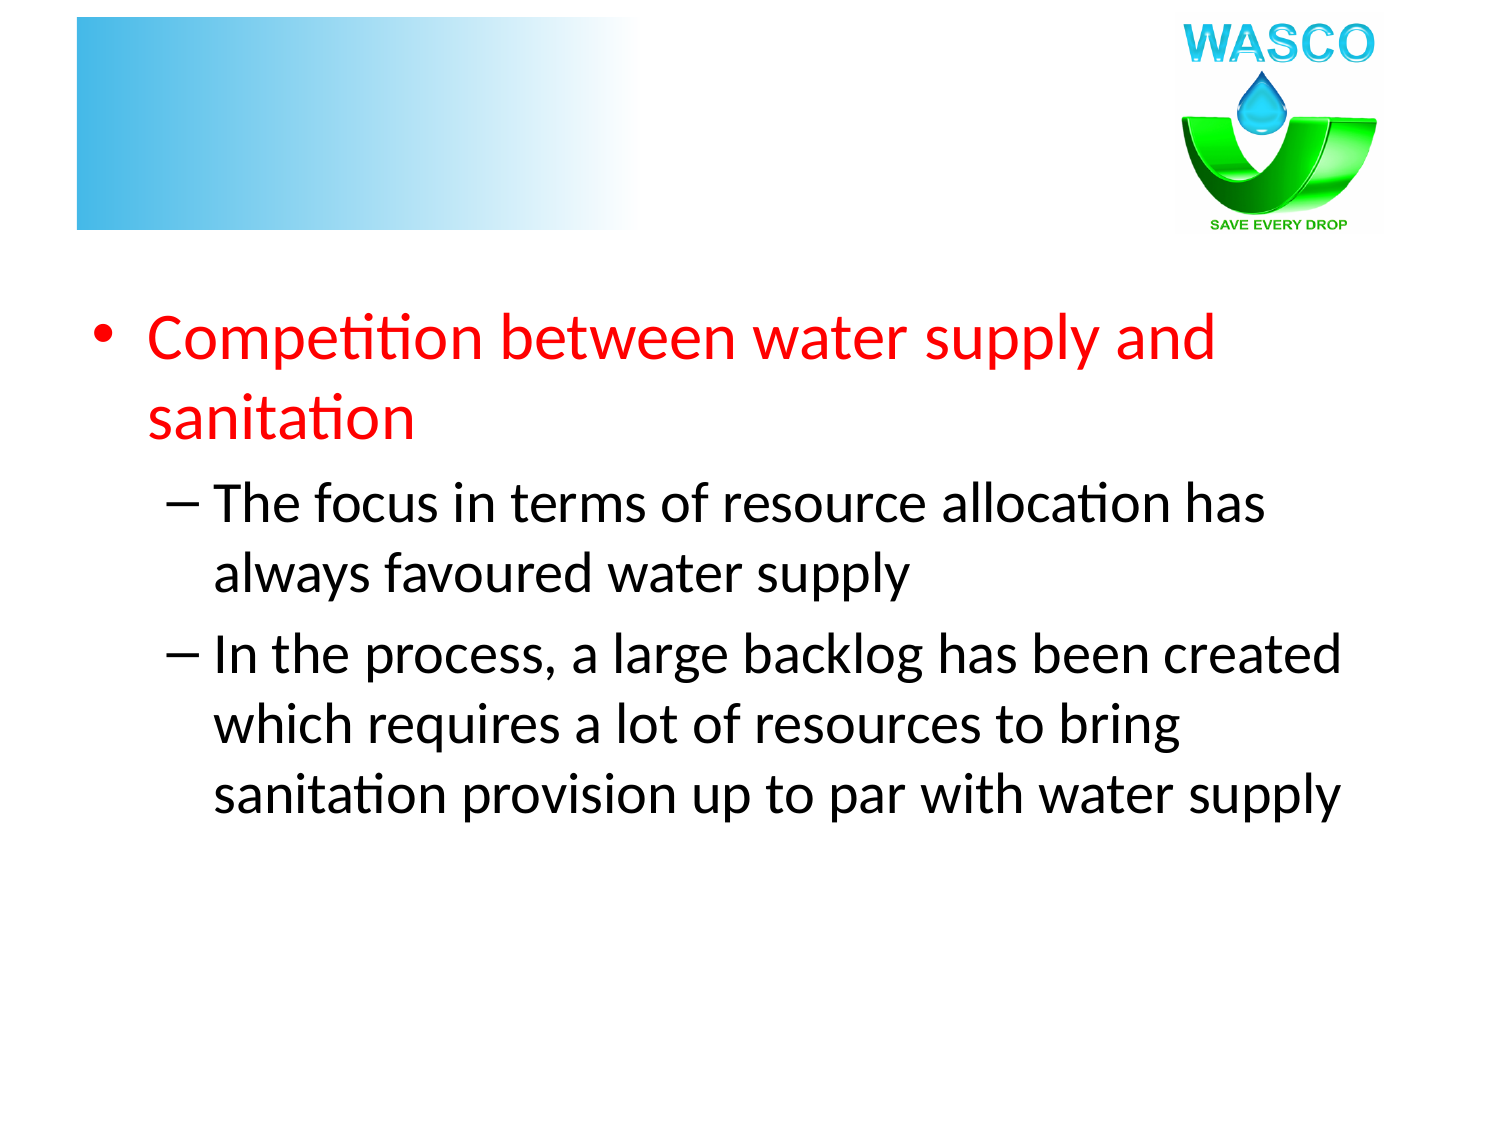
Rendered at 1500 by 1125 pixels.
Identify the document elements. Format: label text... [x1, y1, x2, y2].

text_box [76, 17, 640, 230]
picture [1174, 12, 1384, 234]
list Competition between water supply and sanitation The focus in terms of resource allocation has always favoured water supply In the process, a large backlog has been created which requires a lot of resources to bring sanitation provision up to par with water supply [76, 284, 1427, 1028]
